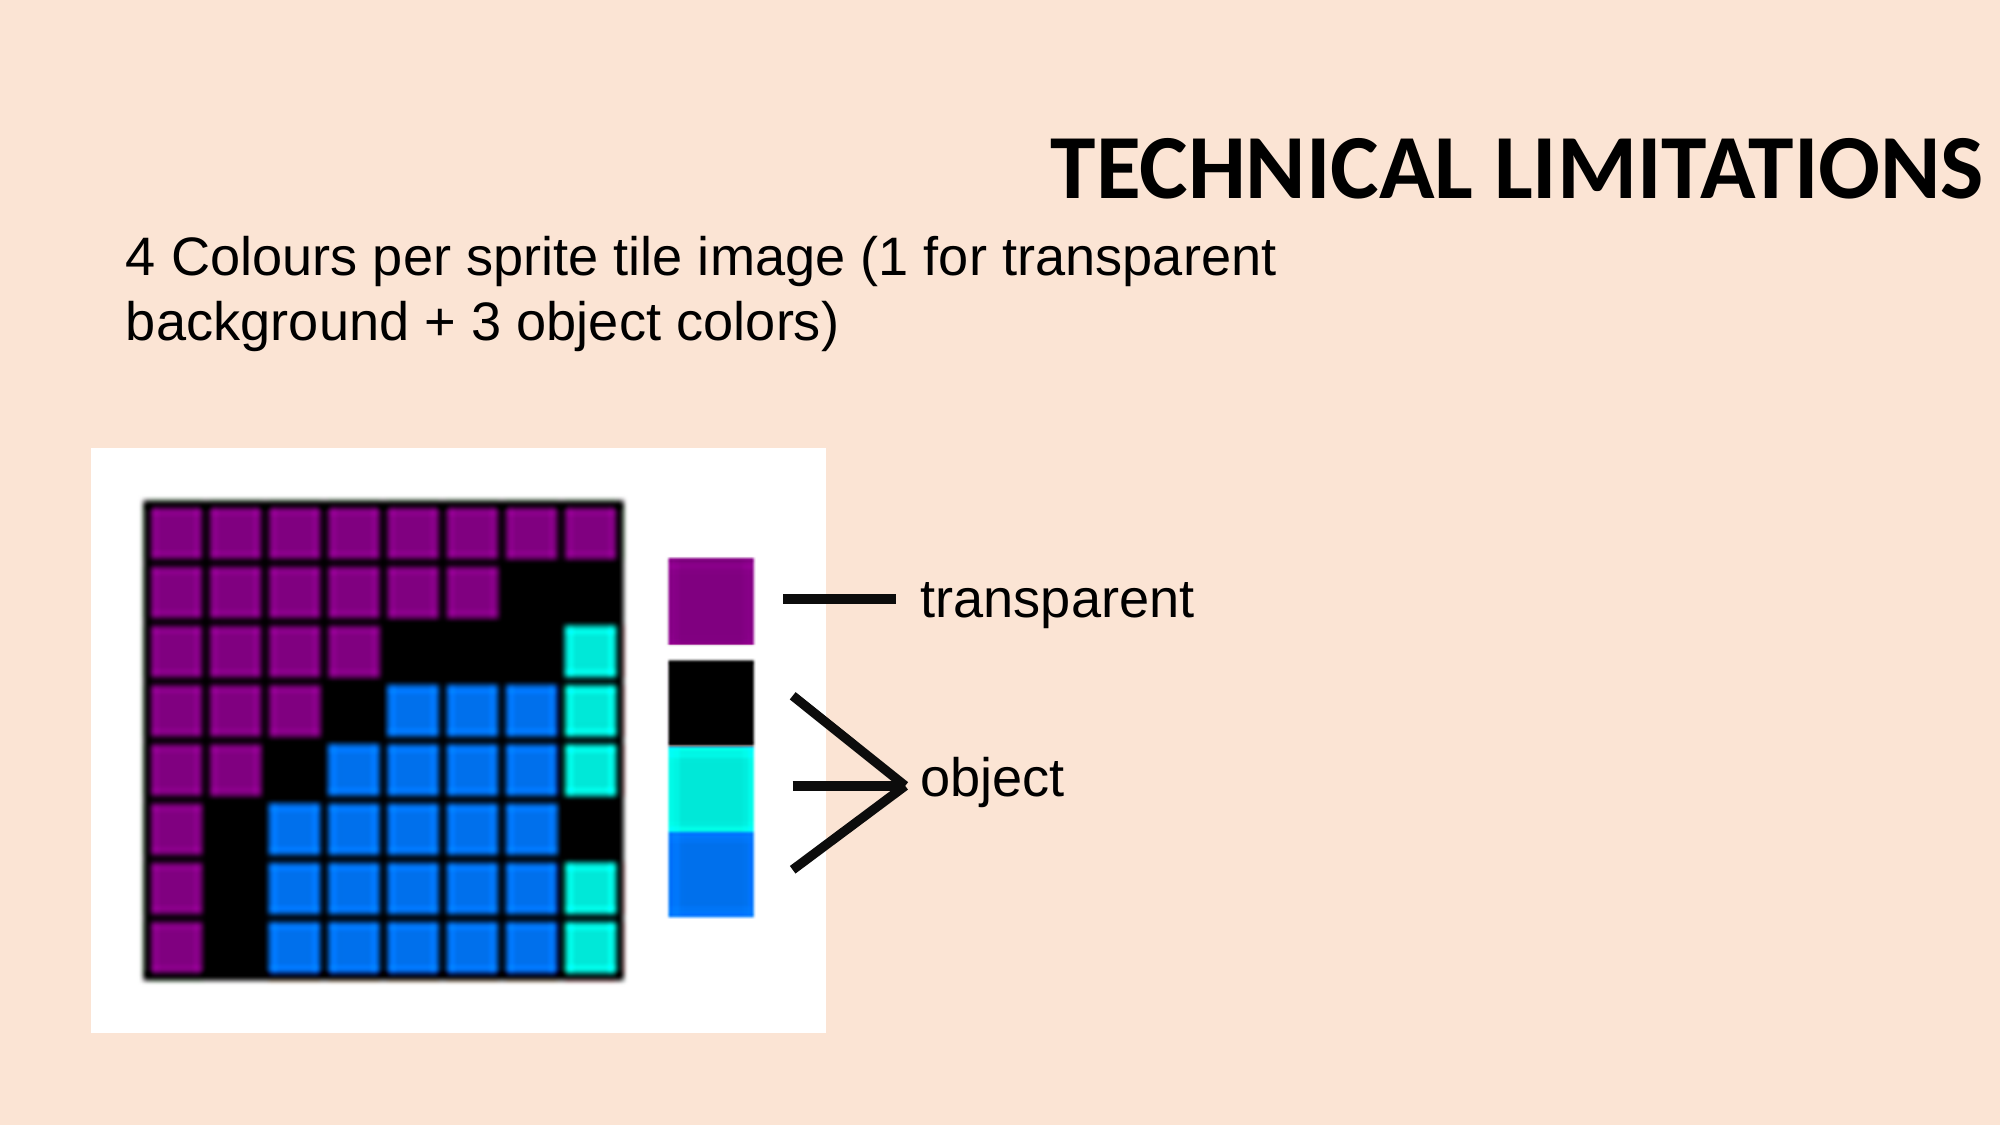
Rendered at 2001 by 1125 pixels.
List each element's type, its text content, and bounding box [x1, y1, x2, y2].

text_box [792, 785, 906, 870]
text_box object [910, 735, 1560, 837]
title TECHNICAL LIMITATIONS [0, 59, 2000, 278]
picture [91, 448, 826, 1034]
text_box 4 Colours per sprite tile image (1 for transparent background + 3 object colors) [110, 213, 1322, 388]
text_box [792, 695, 906, 784]
text_box transparent [905, 555, 1560, 658]
